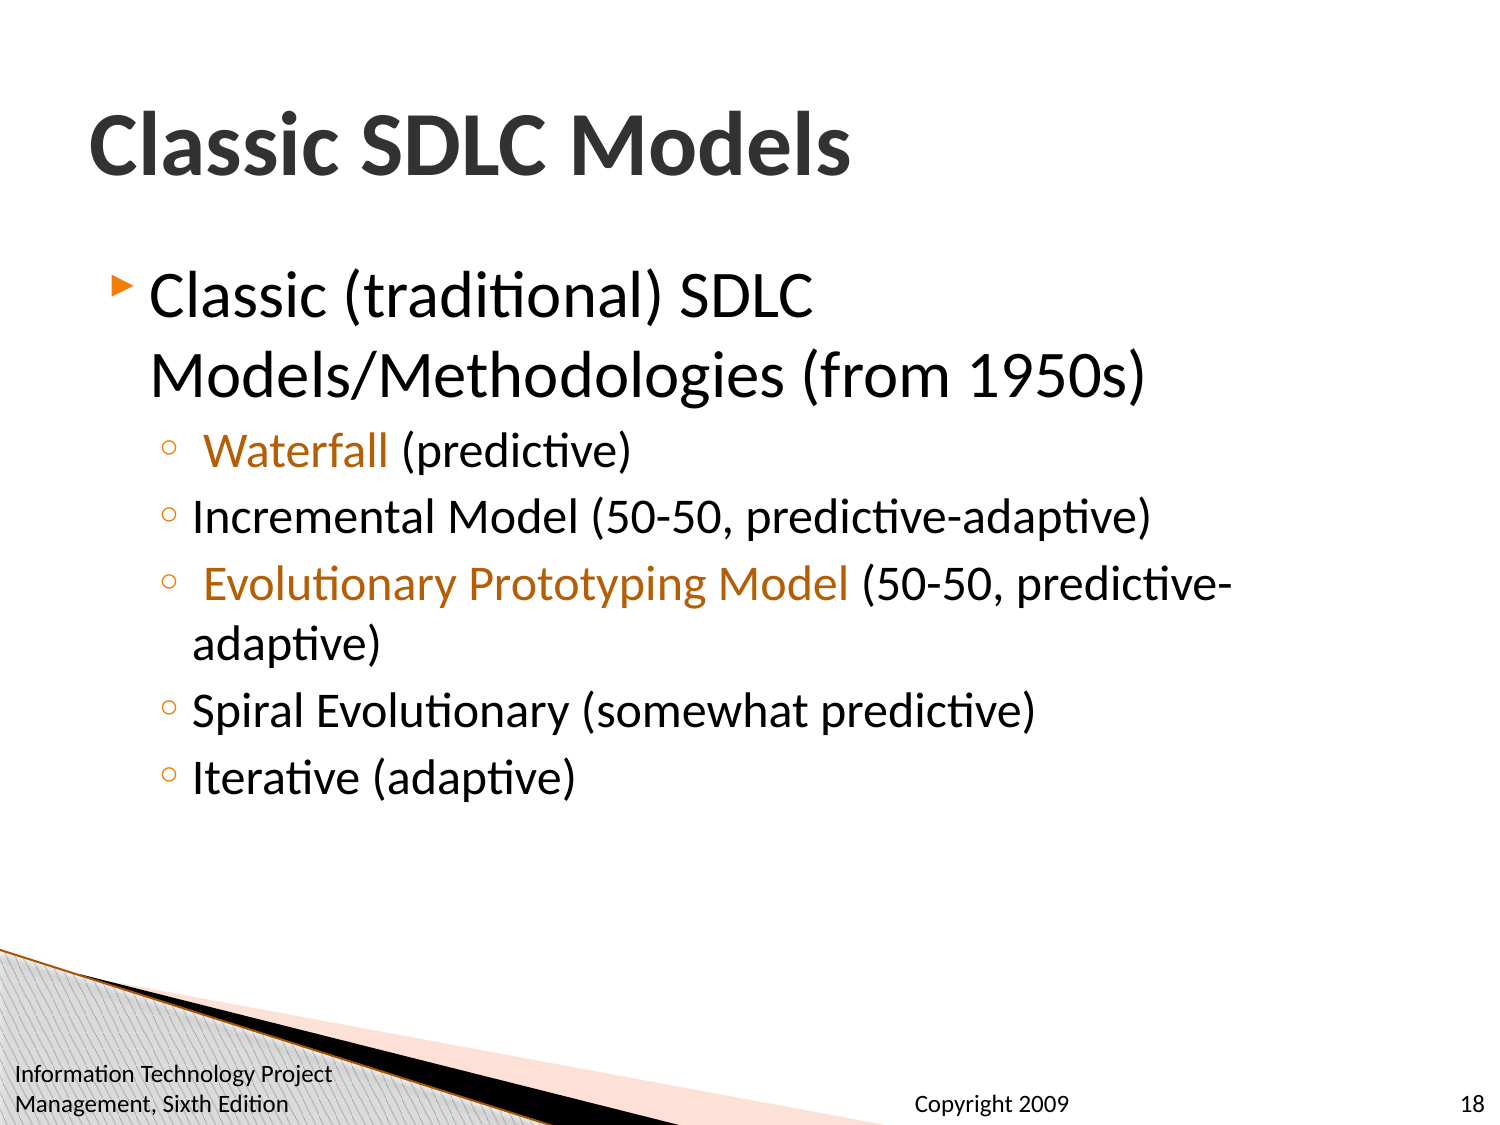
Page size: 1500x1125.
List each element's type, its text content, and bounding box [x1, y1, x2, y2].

footer Information Technology Project Management, Sixth Edition [0, 1065, 425, 1125]
list Classic (traditional) SDLC Models/Methodologies (from 1950s) Waterfall (predictive) Incremental Model (50-50, predictive-adaptive) Evolutionary Prototyping Model (50-50, predictive-adaptive) Spiral Evolutionary (somewhat predictive) Iterative (adaptive) [74, 242, 1426, 986]
slide_number 18 [1408, 1065, 1500, 1125]
title Classic SDLC Models [75, 45, 1425, 233]
